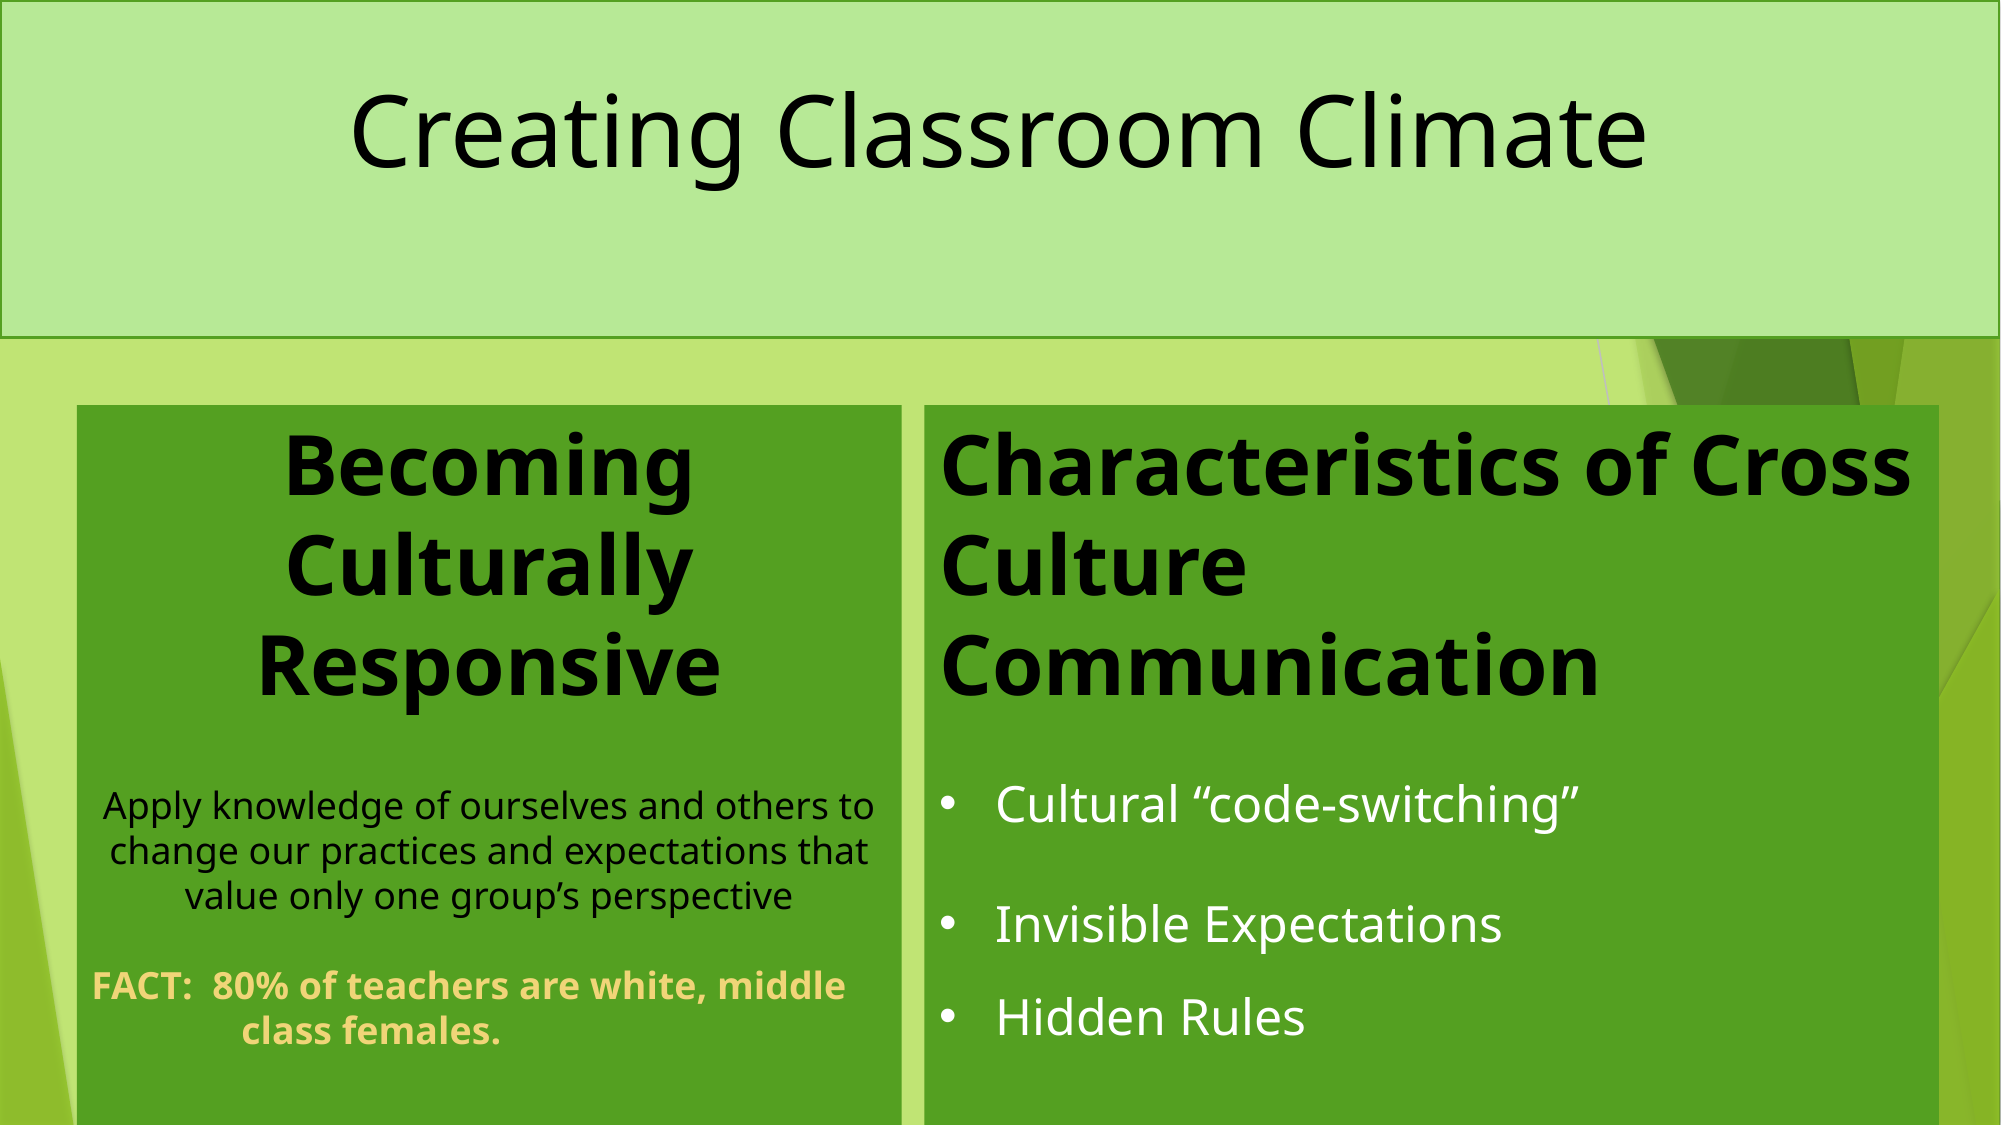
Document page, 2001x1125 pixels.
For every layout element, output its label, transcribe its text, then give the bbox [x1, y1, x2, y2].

text_box Becoming Culturally Responsive Apply knowledge of ourselves and others to change our practices and expectations that value only one group’s perspective FACT: 80% of teachers are white, middle class females. [76, 405, 902, 1125]
text_box Characteristics of Cross Culture Communication Cultural “code-switching” Invisible Expectations Hidden Rules [924, 405, 1939, 1125]
title Creating Classroom Climate [0, 0, 2000, 339]
